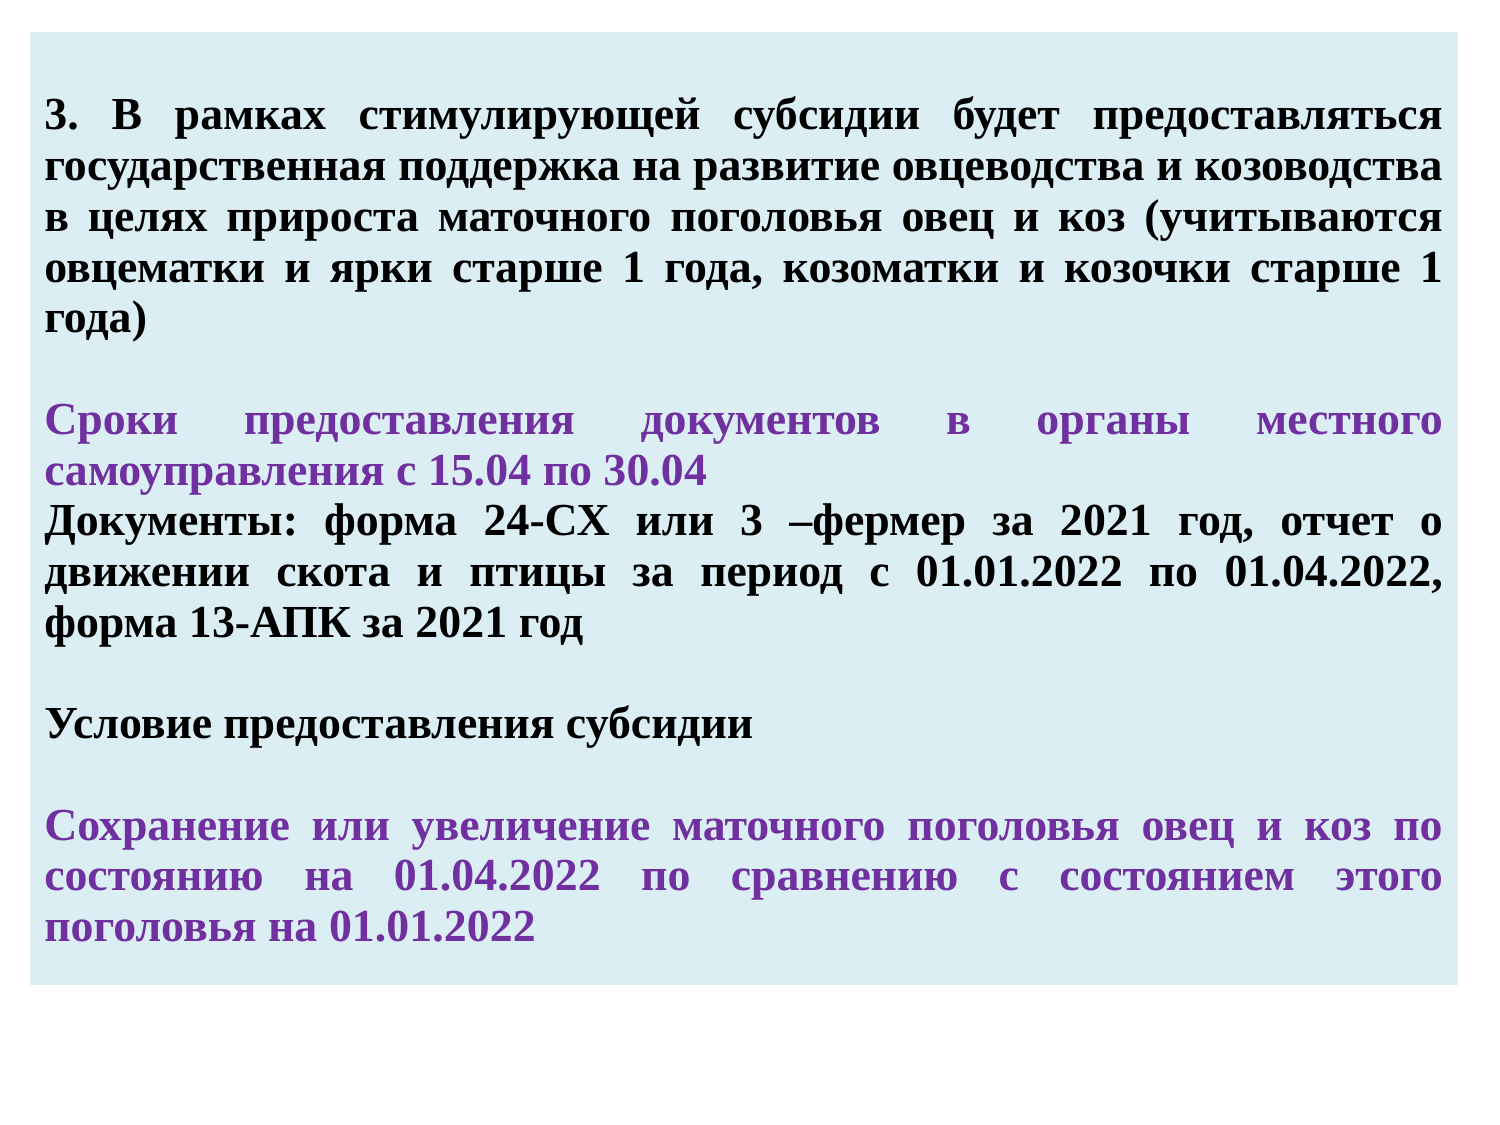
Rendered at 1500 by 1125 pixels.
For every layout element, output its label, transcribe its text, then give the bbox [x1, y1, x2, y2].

table_header 3. В рамках стимулирующей субсидии будет предоставляться государственная поддержка на развитие овцеводства и козоводства в целях прироста маточного поголовья овец и коз (учитываются овцематки и ярки старше 1 года, козоматки и козочки старше 1 года) Сроки предоставления документов в органы местного самоуправления с 15.04 по 30.04 Документы: форма 24-СХ или 3 –фермер за 2021 год, отчет о движении скота и птицы за период с 01.01.2022 по 01.04.2022, форма 13-АПК за 2021 год Условие предоставления субсидии Сохранение или увеличение маточного поголовья овец и коз по состоянию на 01.04.2022 по сравнению с состоянием этого поголовья на 01.01.2022 [30, 32, 1458, 985]
